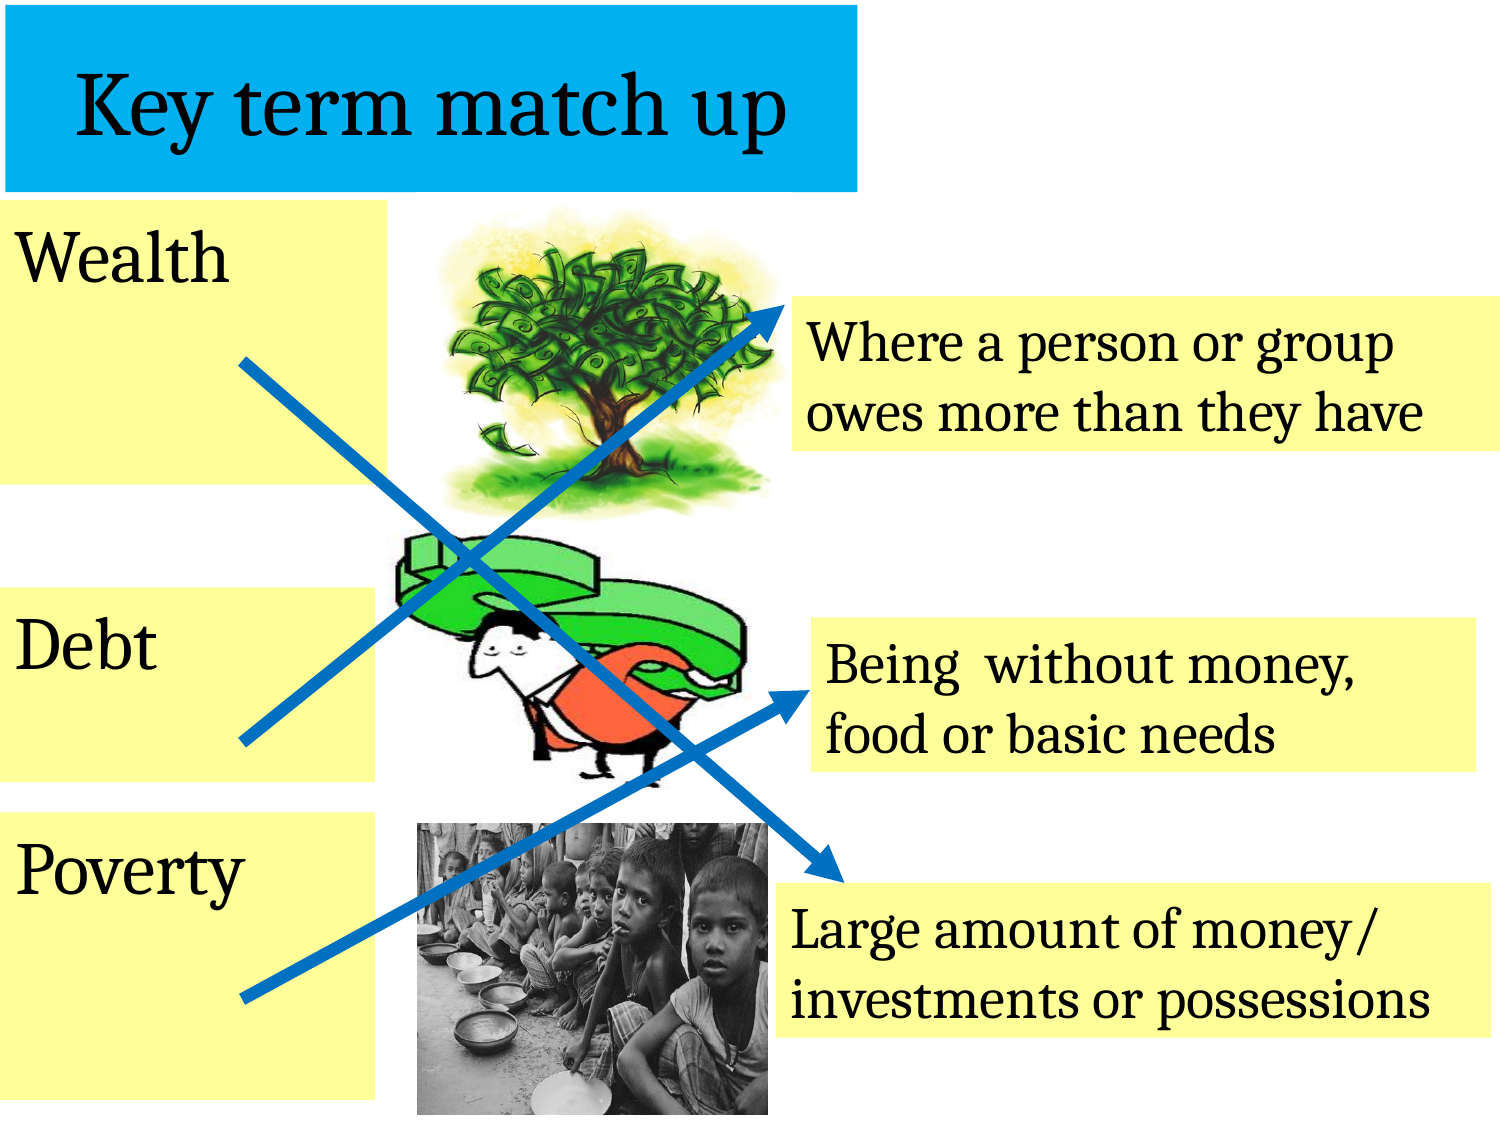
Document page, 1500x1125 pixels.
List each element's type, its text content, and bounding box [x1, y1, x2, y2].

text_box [241, 304, 786, 743]
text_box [790, 360, 845, 884]
title Key term match up [5, 4, 858, 193]
text_box Wealth [0, 199, 388, 485]
text_box Debt [0, 587, 235, 783]
list Poverty [0, 812, 375, 1100]
picture [416, 193, 793, 360]
text_box Being without money, food or basic needs [849, 617, 1477, 773]
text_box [241, 689, 811, 1000]
picture [416, 1000, 768, 1115]
text_box Where a person or group owes more than they have [796, 296, 1500, 451]
text_box Large amount of money/ investments or possessions [775, 882, 1491, 1038]
